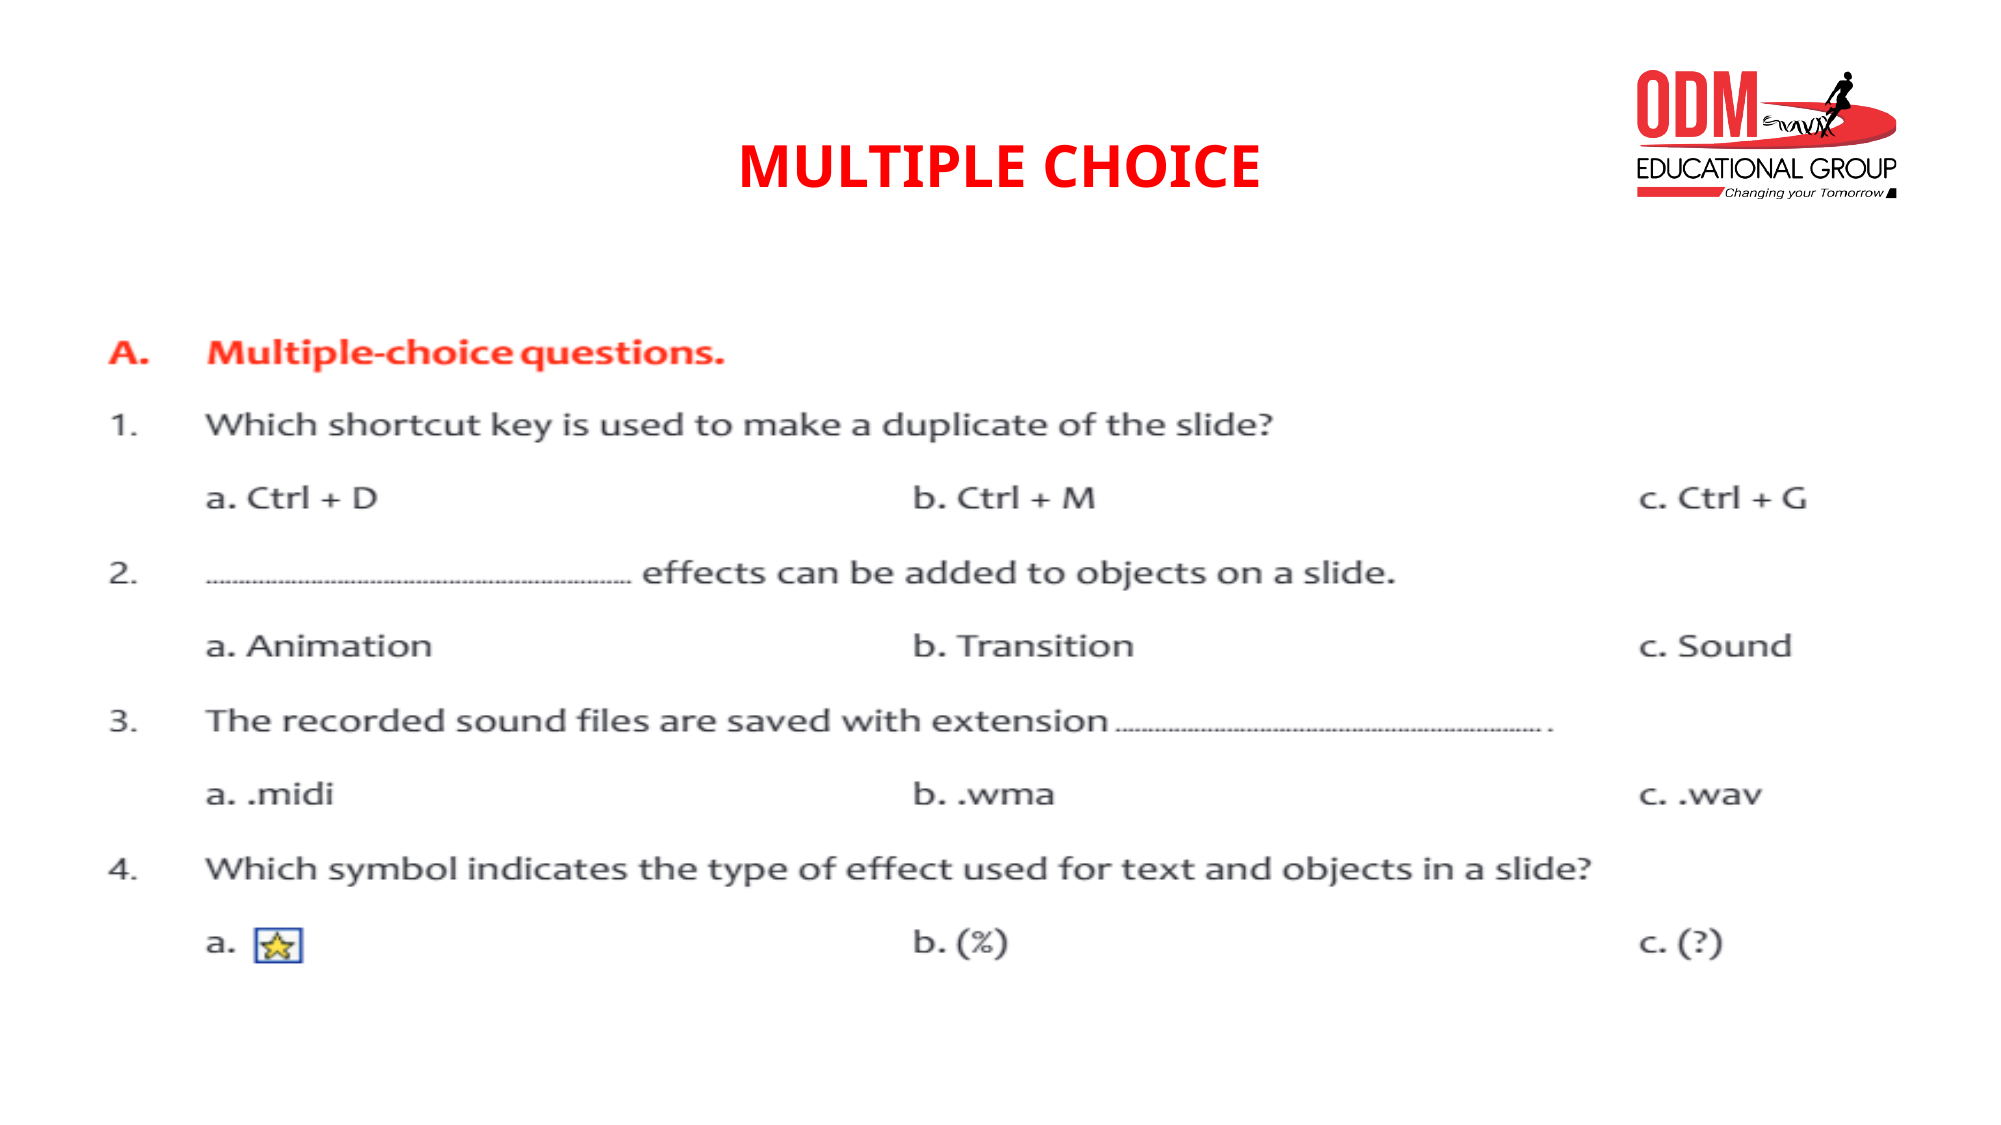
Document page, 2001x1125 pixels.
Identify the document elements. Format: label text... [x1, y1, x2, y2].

text_box [1637, 70, 1897, 199]
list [77, 277, 1878, 1019]
title MULTIPLE CHOICE [137, 59, 1863, 277]
